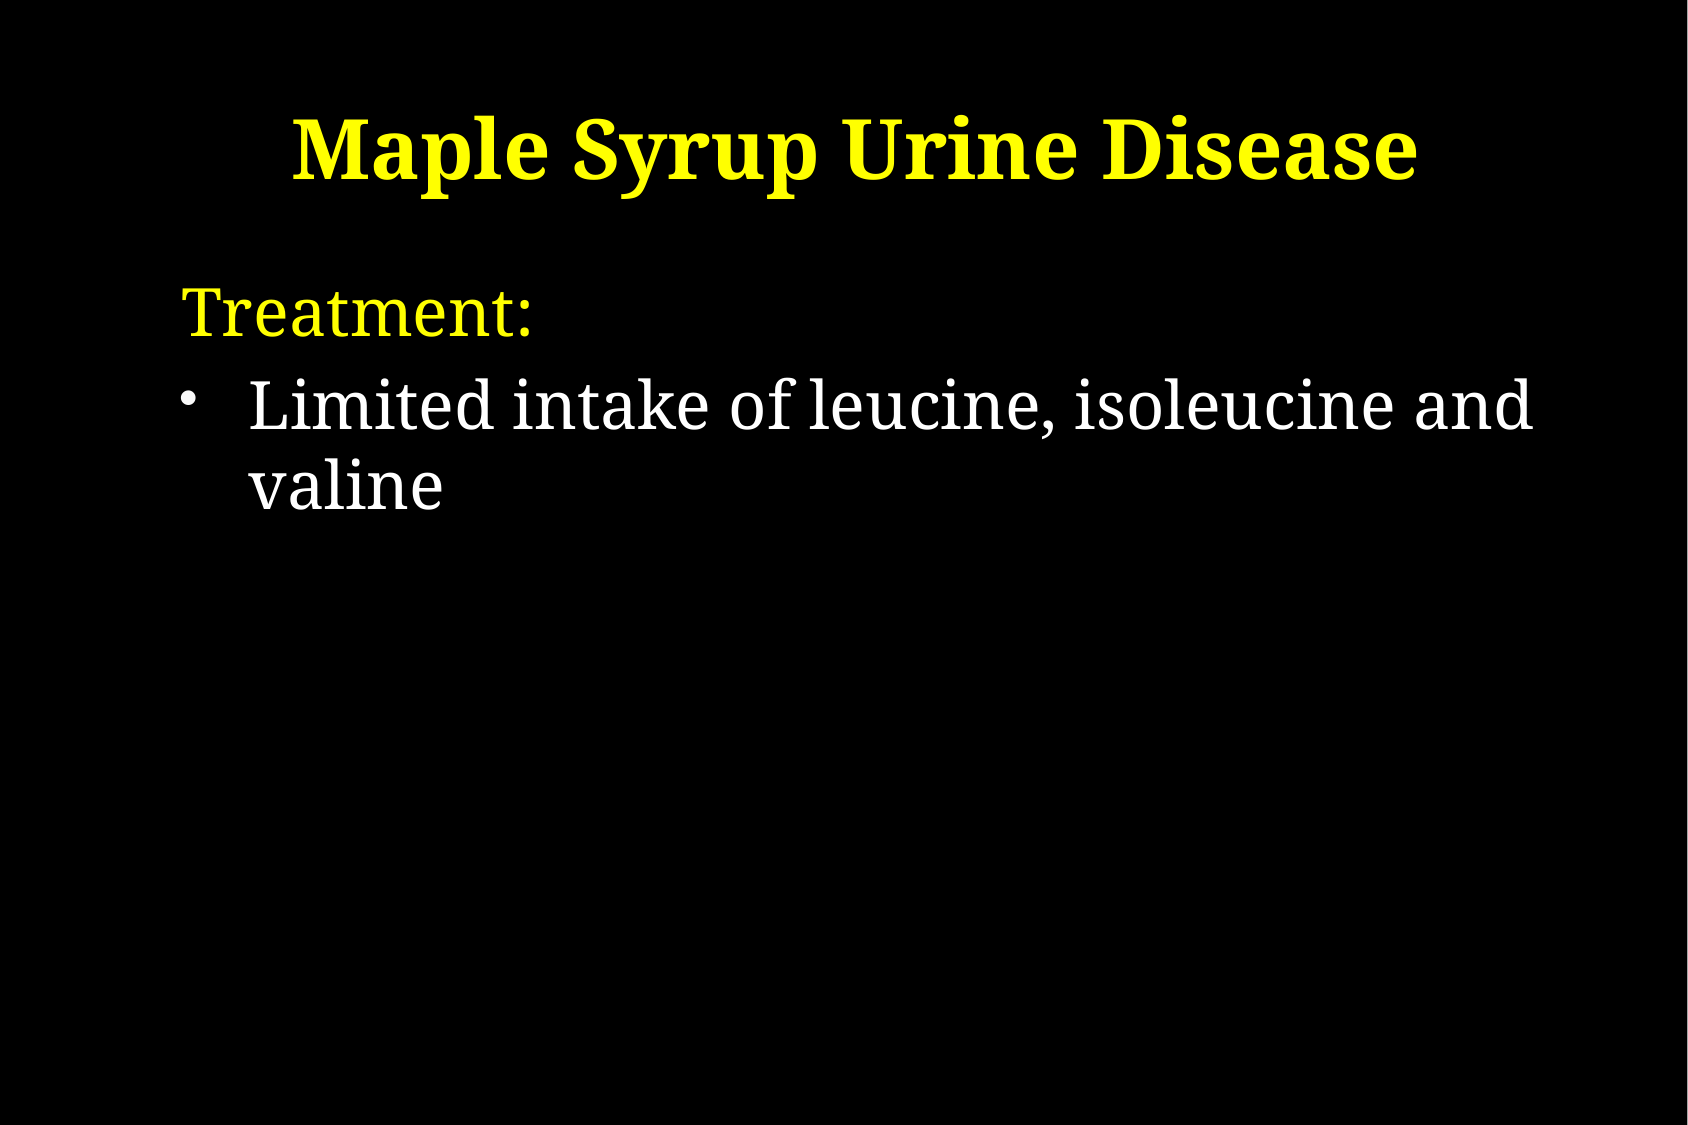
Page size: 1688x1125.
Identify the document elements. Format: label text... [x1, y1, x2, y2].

title Maple Syrup Urine Disease [181, 87, 1532, 205]
list Treatment: Limited intake of leucine, isoleucine and valine [143, 262, 1575, 950]
